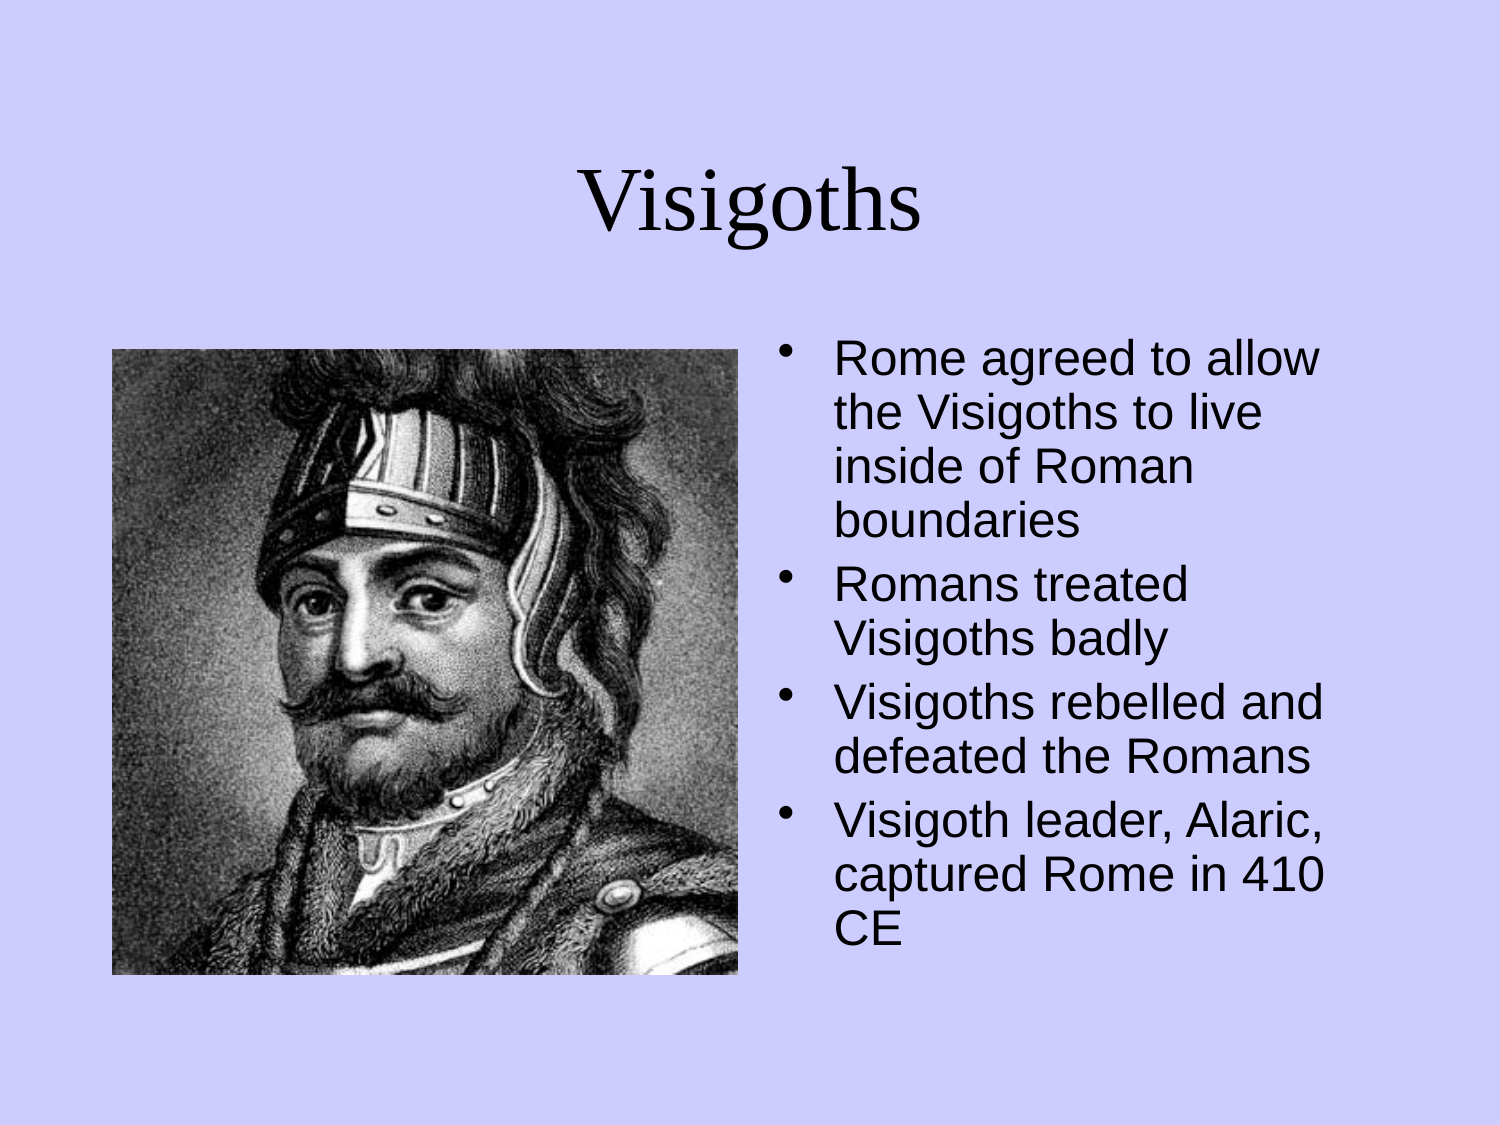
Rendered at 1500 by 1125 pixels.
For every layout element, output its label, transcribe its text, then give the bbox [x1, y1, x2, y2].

list Rome agreed to allow the Visigoths to live inside of Roman boundaries Romans treated Visigoths badly Visigoths rebelled and defeated the Romans Visigoth leader, Alaric, captured Rome in 410 CE [762, 324, 1388, 1001]
title Visigoths [112, 99, 1388, 288]
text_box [112, 349, 738, 976]
